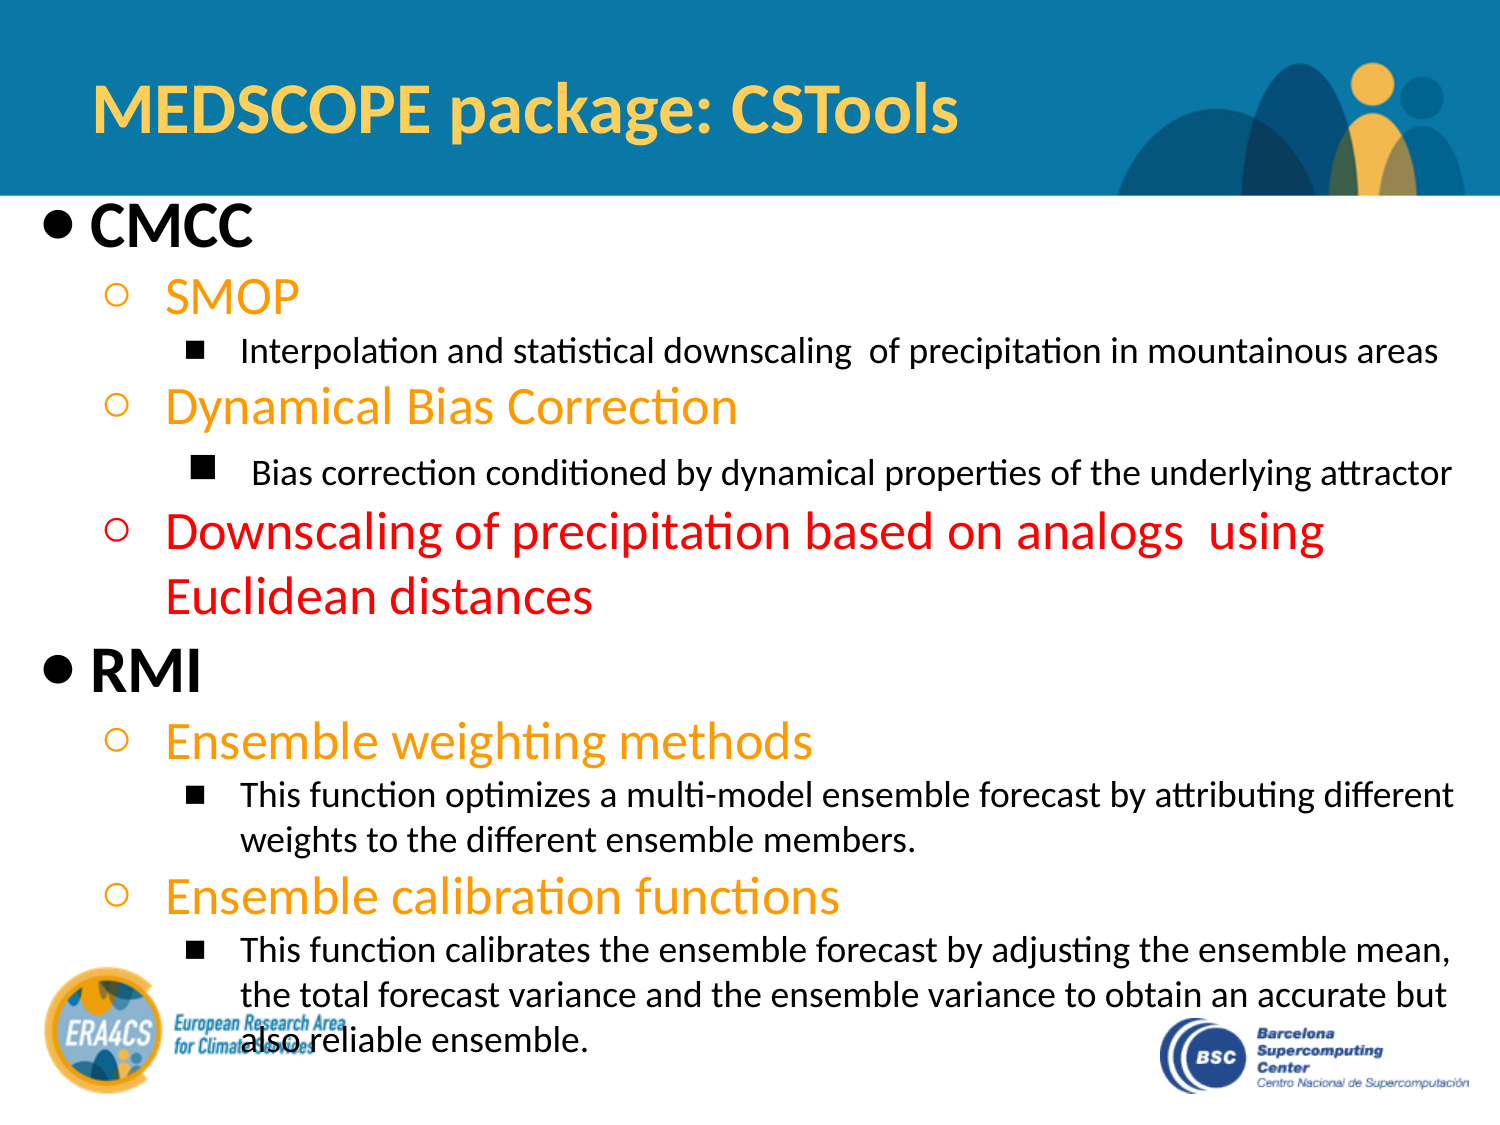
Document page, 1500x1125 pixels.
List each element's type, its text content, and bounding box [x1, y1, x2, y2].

title MEDSCOPE package: CSTools [76, 35, 1427, 173]
list CMCC SMOP Interpolation and statistical downscaling of precipitation in mountainous areas Dynamical Bias Correction Bias correction conditioned by dynamical properties of the underlying attractor Downscaling of precipitation based on analogs using Euclidean distances RMI Ensemble weighting methods This function optimizes a multi-model ensemble forecast by attributing different weights to the different ensemble members. Ensemble calibration functions This function calibrates the ensemble forecast by adjusting the ensemble mean, the total forecast variance and the ensemble variance to obtain an accurate but also reliable ensemble. [0, 173, 1500, 993]
picture [0, 993, 1500, 1125]
